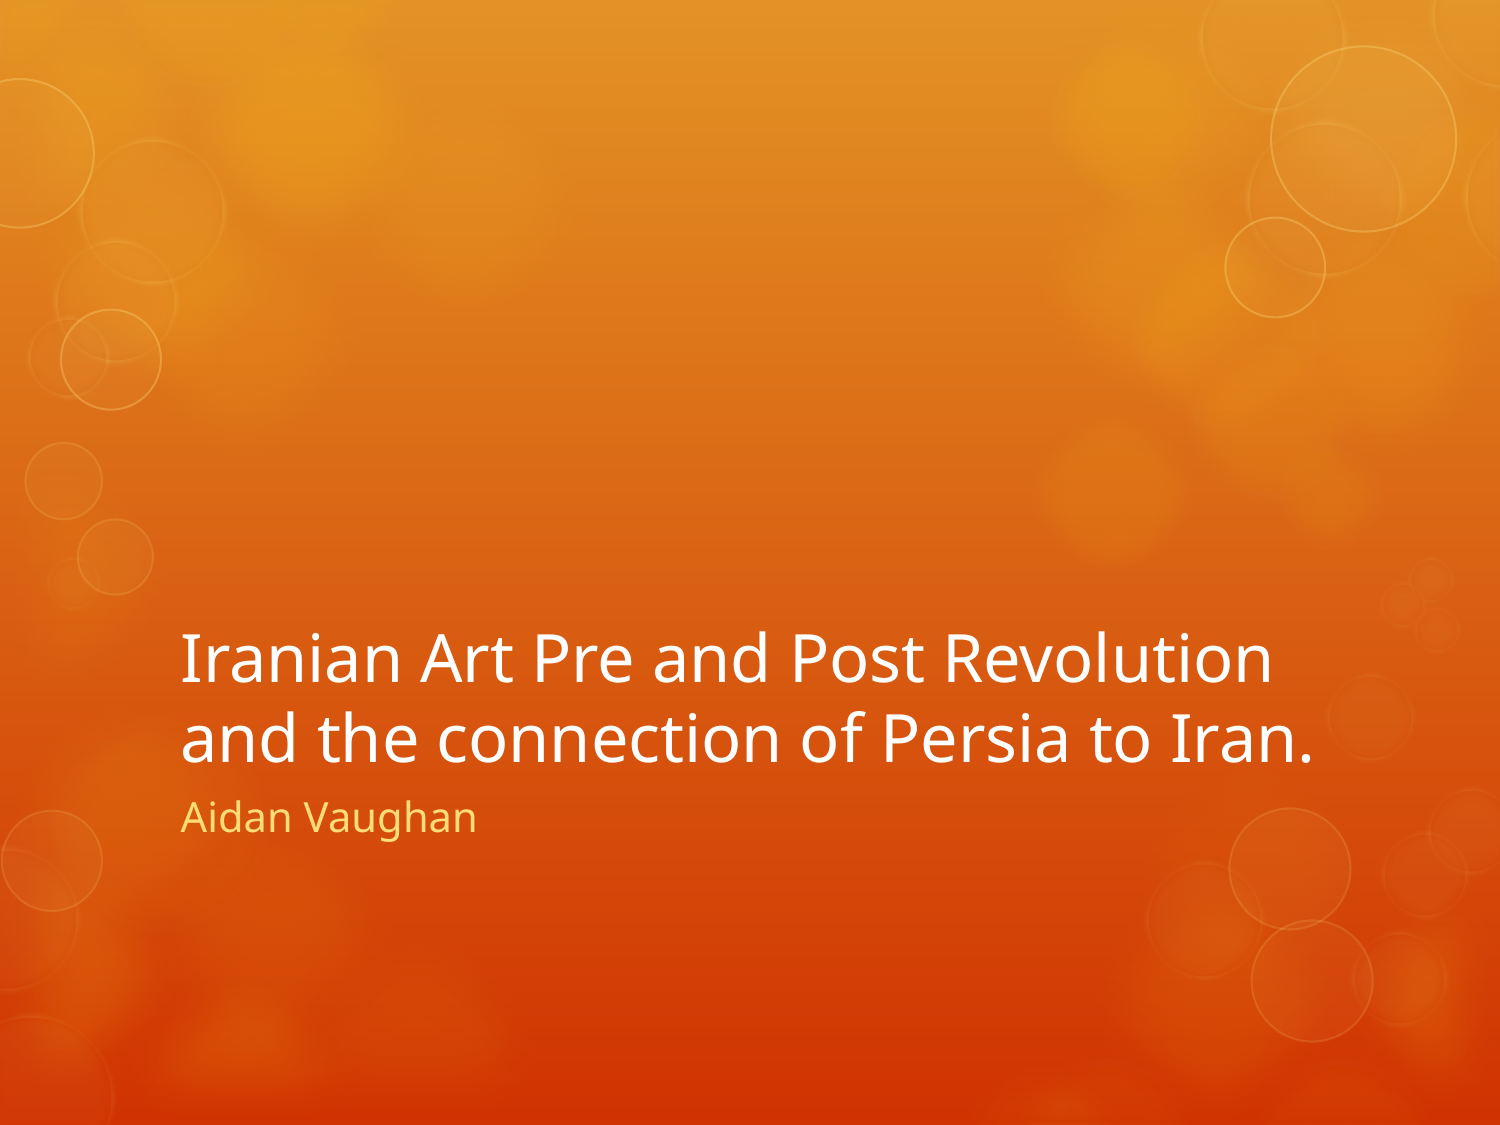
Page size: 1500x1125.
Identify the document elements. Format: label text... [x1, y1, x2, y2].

title Iranian Art Pre and Post Revolution and the connection of Persia to Iran. [165, 542, 1334, 783]
subtitle Aidan Vaughan [165, 783, 1334, 925]
